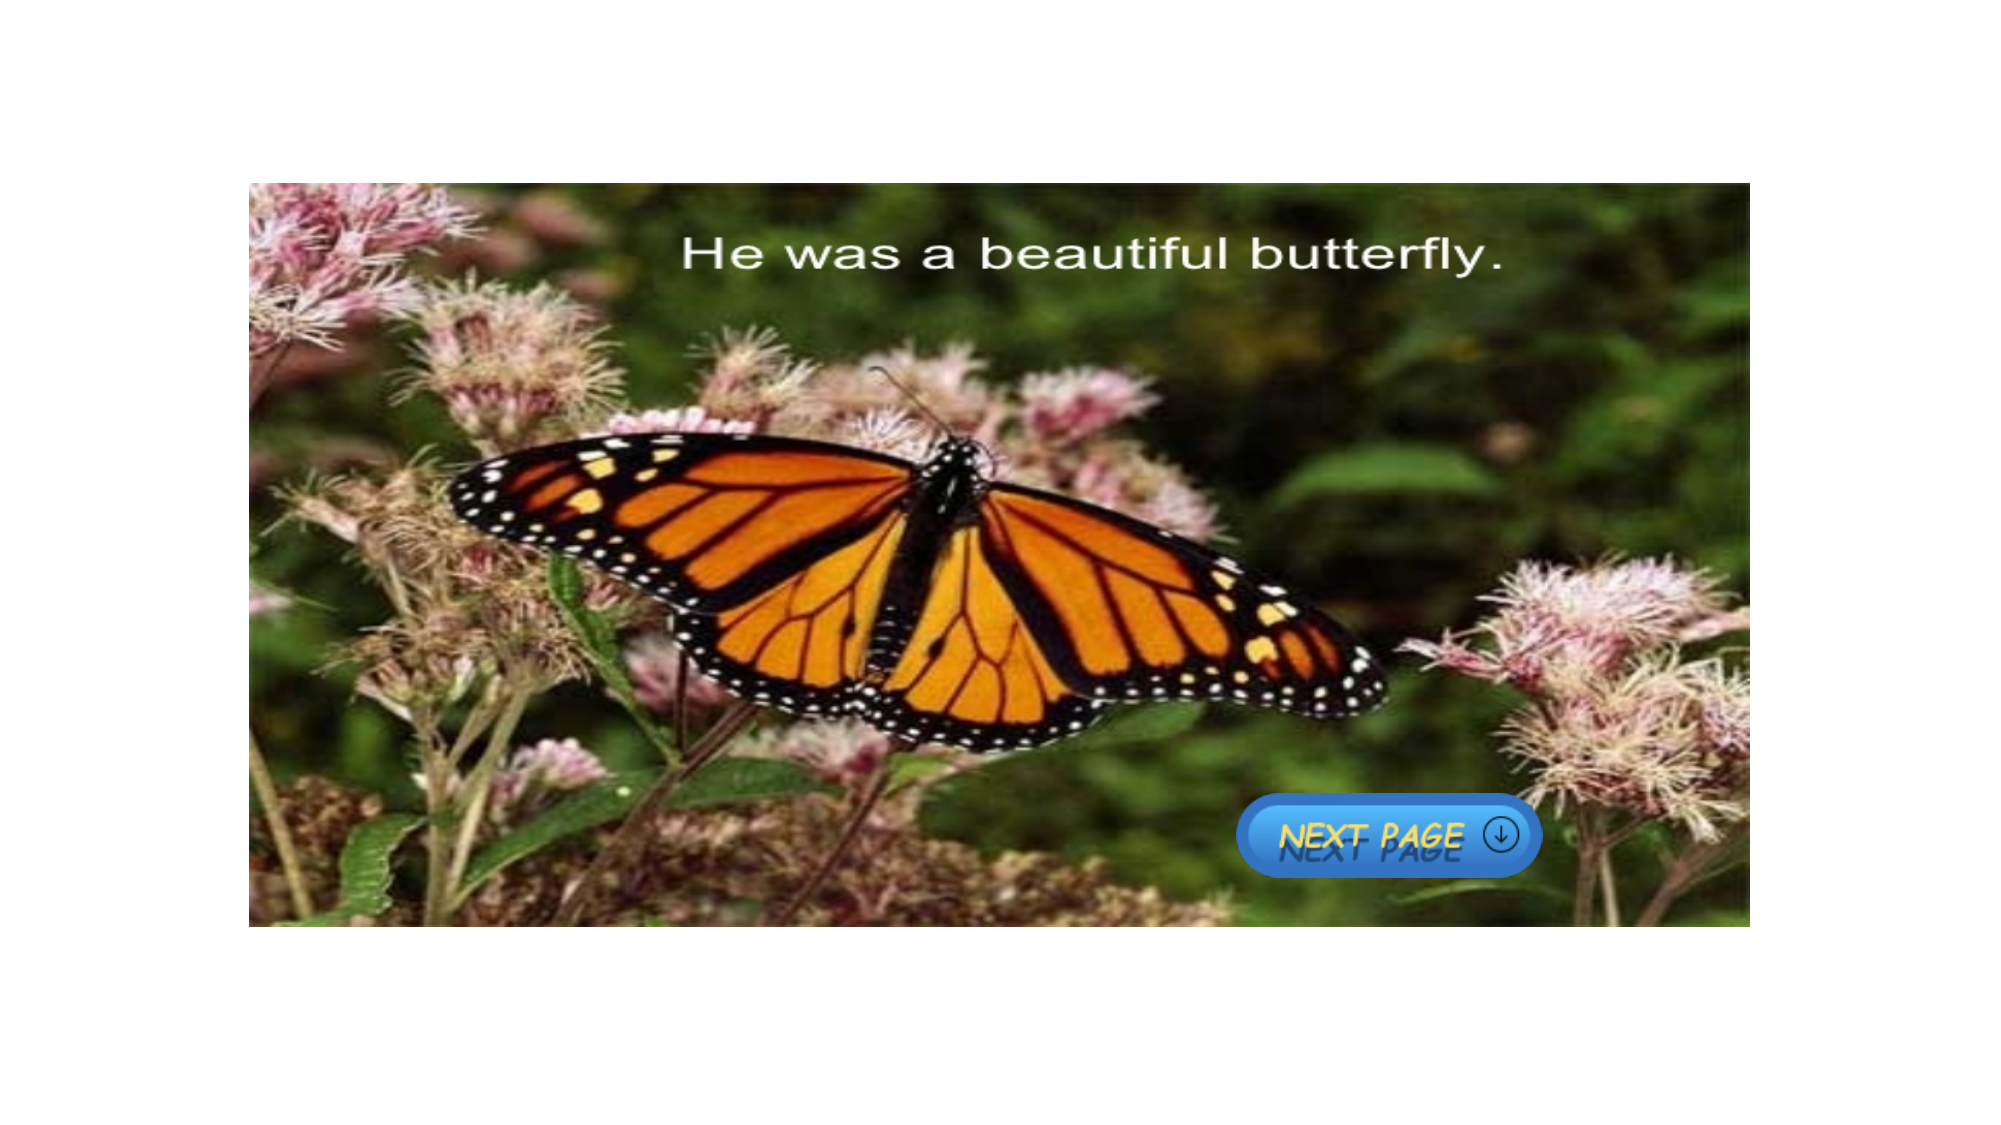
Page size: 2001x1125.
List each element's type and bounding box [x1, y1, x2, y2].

picture [249, 183, 1750, 927]
